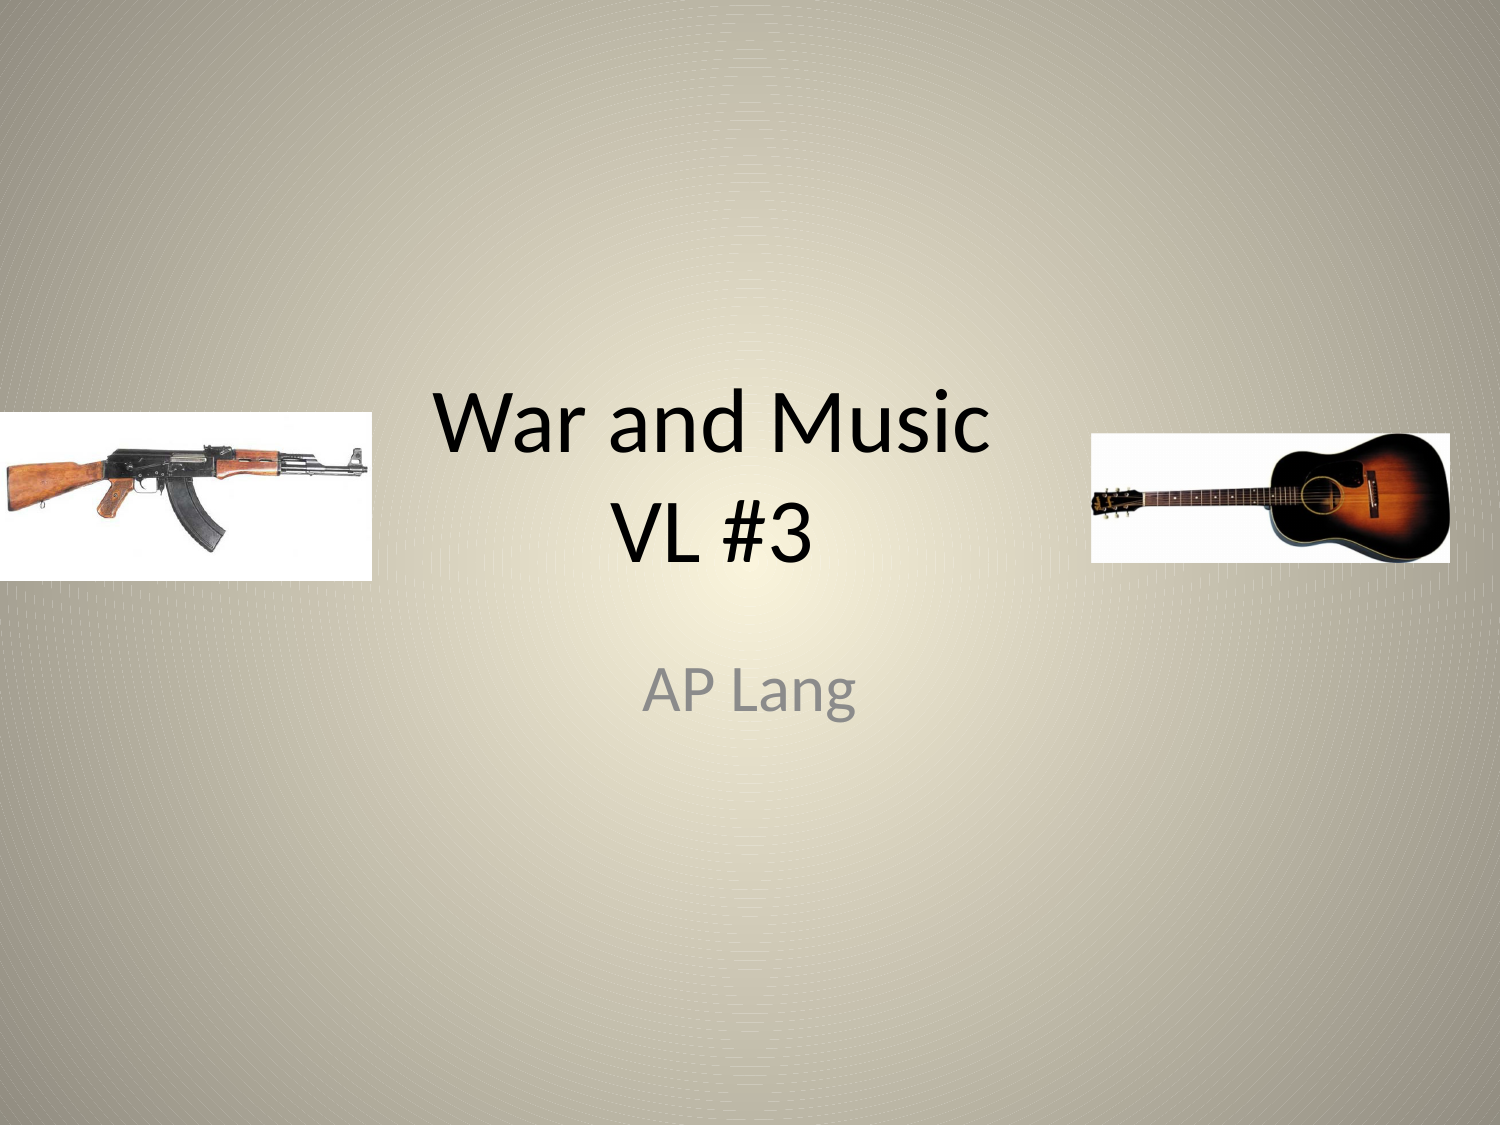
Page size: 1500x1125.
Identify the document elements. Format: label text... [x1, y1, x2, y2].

picture [0, 412, 373, 581]
title War and Music VL #3 [1340, 350, 1350, 433]
picture [1092, 318, 1450, 678]
title War and Music VL #3 [75, 350, 1200, 592]
subtitle AP Lang [225, 637, 1275, 925]
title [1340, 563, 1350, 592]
